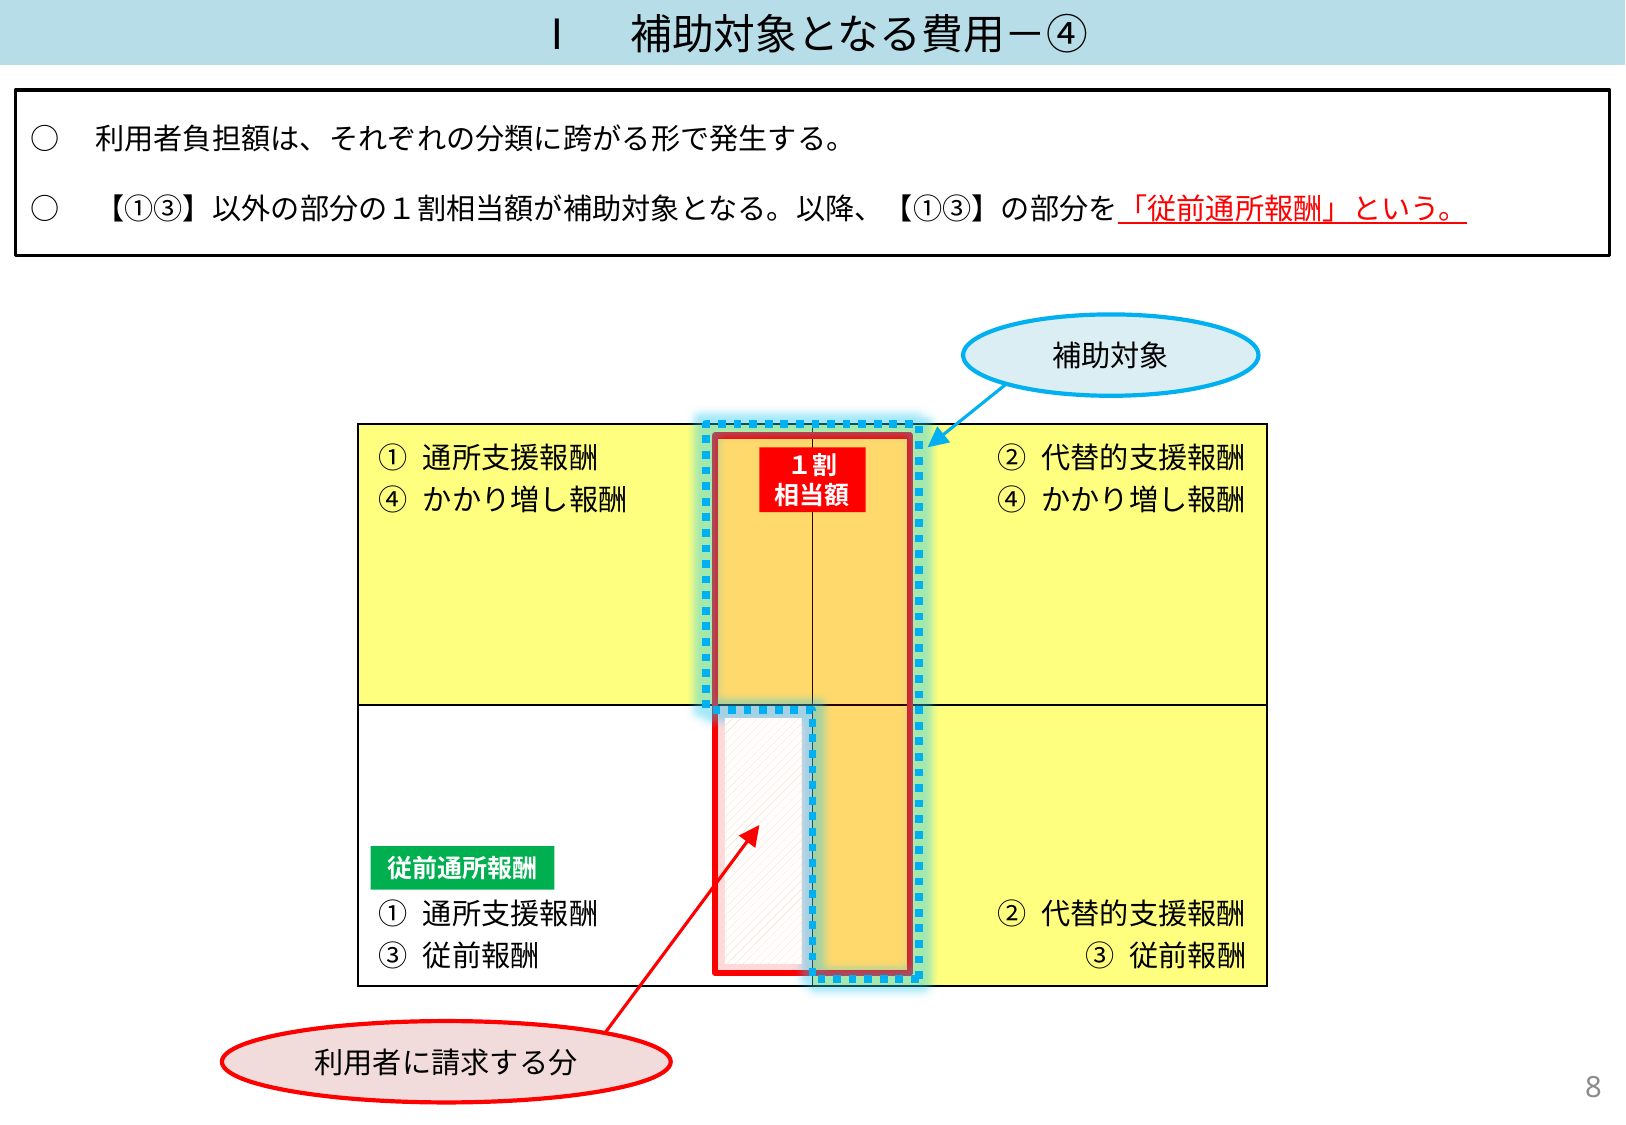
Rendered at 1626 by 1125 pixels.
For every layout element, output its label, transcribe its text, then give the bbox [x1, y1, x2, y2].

table_cell ① 通所支援報酬 ③ 従前報酬 [359, 706, 713, 985]
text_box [927, 383, 1007, 448]
table_cell ① 通所支援報酬 ③ 従前報酬 [764, 975, 803, 985]
table_cell 通常の通所による支援に係る費用 [713, 710, 812, 975]
table_header ① 通所支援報酬 ④ かかり増し報酬 [359, 425, 694, 704]
text_box [764, 966, 804, 975]
table_cell ② 代替的支援報酬 ③ 従前報酬 [931, 706, 1266, 985]
text_box ○ 利用者負担額は、それぞれの分類に跨がる形で発生する。 ○ 【①③】以外の部分の１割相当額が補助対象となる。以降、【①③】の部分を「従前通所報酬」という。 [13, 88, 1612, 257]
text_box １割 相当額 [813, 706, 924, 984]
text_box 従前通所報酬 [368, 844, 556, 892]
text_box [713, 719, 723, 823]
text_box [723, 716, 804, 966]
text_box 補助対象 [961, 312, 1261, 398]
text_box [704, 422, 921, 981]
text_box 利用者に請求する分 [219, 1018, 673, 1105]
text_box Ⅰ 補助対象となる費用－④ [0, 0, 1625, 67]
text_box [604, 824, 760, 1034]
table_header ② 代替的支援報酬 ④ かかり増し報酬 [931, 425, 1266, 704]
slide_number 7 [1237, 1058, 1617, 1119]
